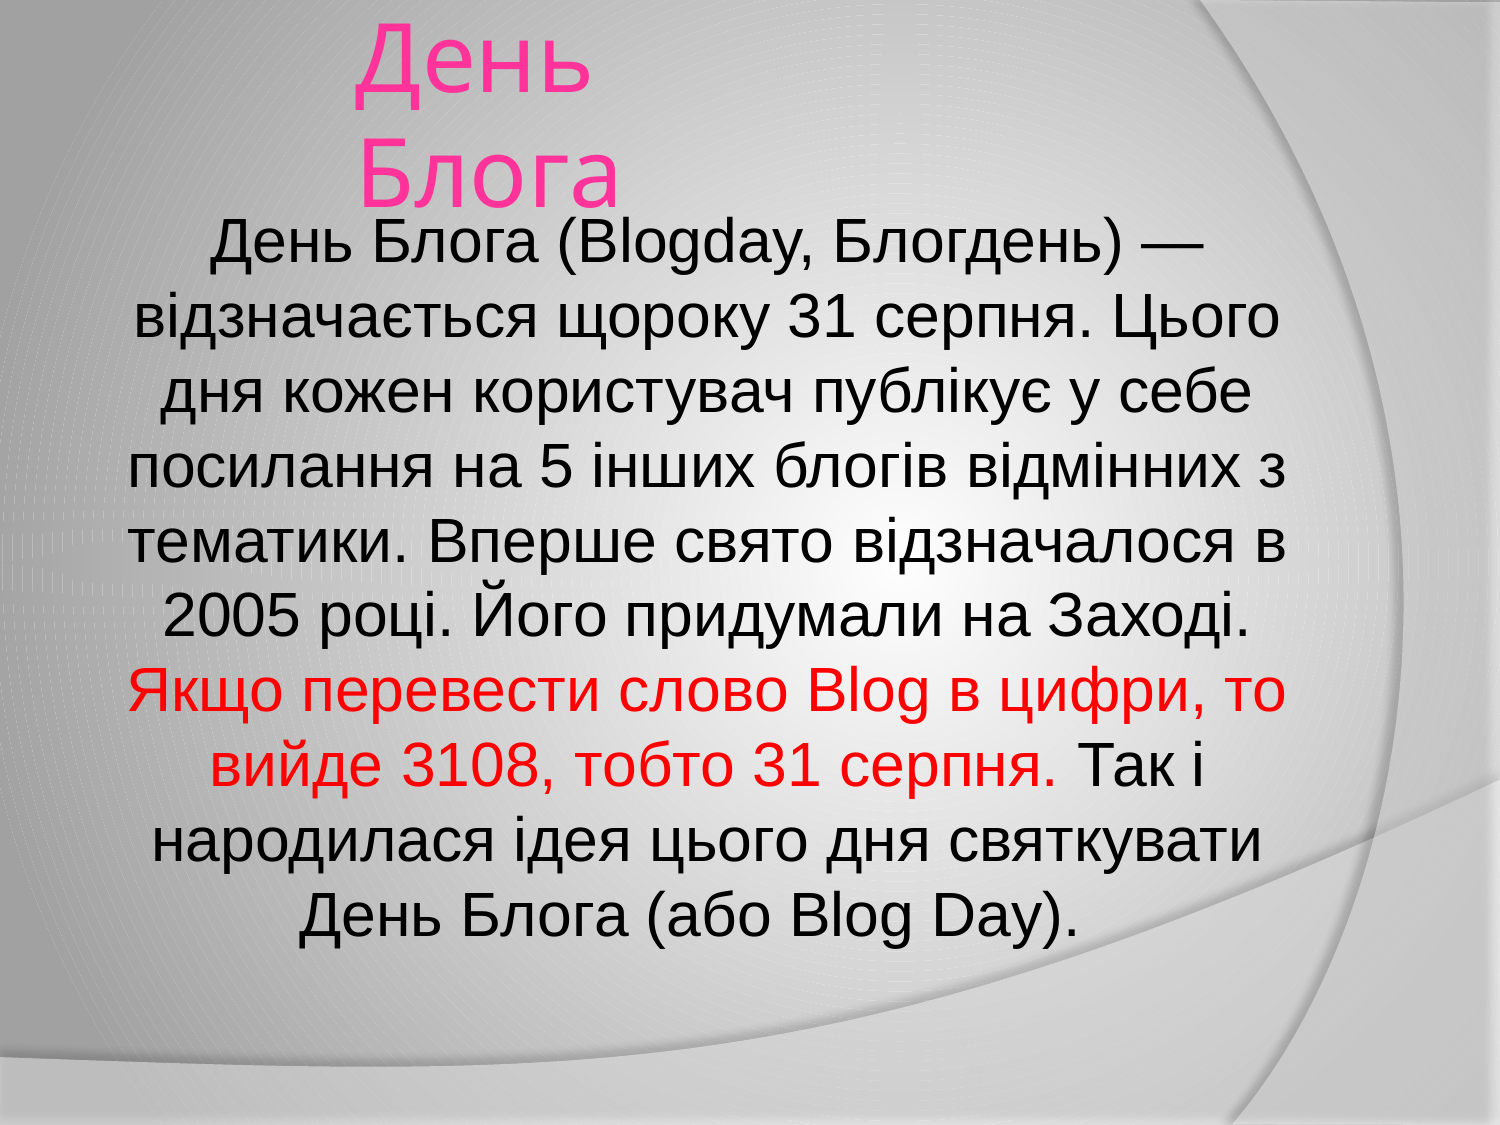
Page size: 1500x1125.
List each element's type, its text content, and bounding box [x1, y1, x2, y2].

title День Блога [348, 40, 836, 183]
list День Блога (Blogday, Блогдень) — відзначається щороку 31 серпня. Цього дня кожен користувач публікує у себе посилання на 5 інших блогів відмінних з тематики. Вперше свято відзначалося в 2005 році. Його придумали на Заході. Якщо перевести слово Blog в цифри, то вийде 3108, тобто 31 серпня. Так і народилася ідея цього дня святкувати День Блога (або Blog Day). [41, 192, 1306, 1015]
